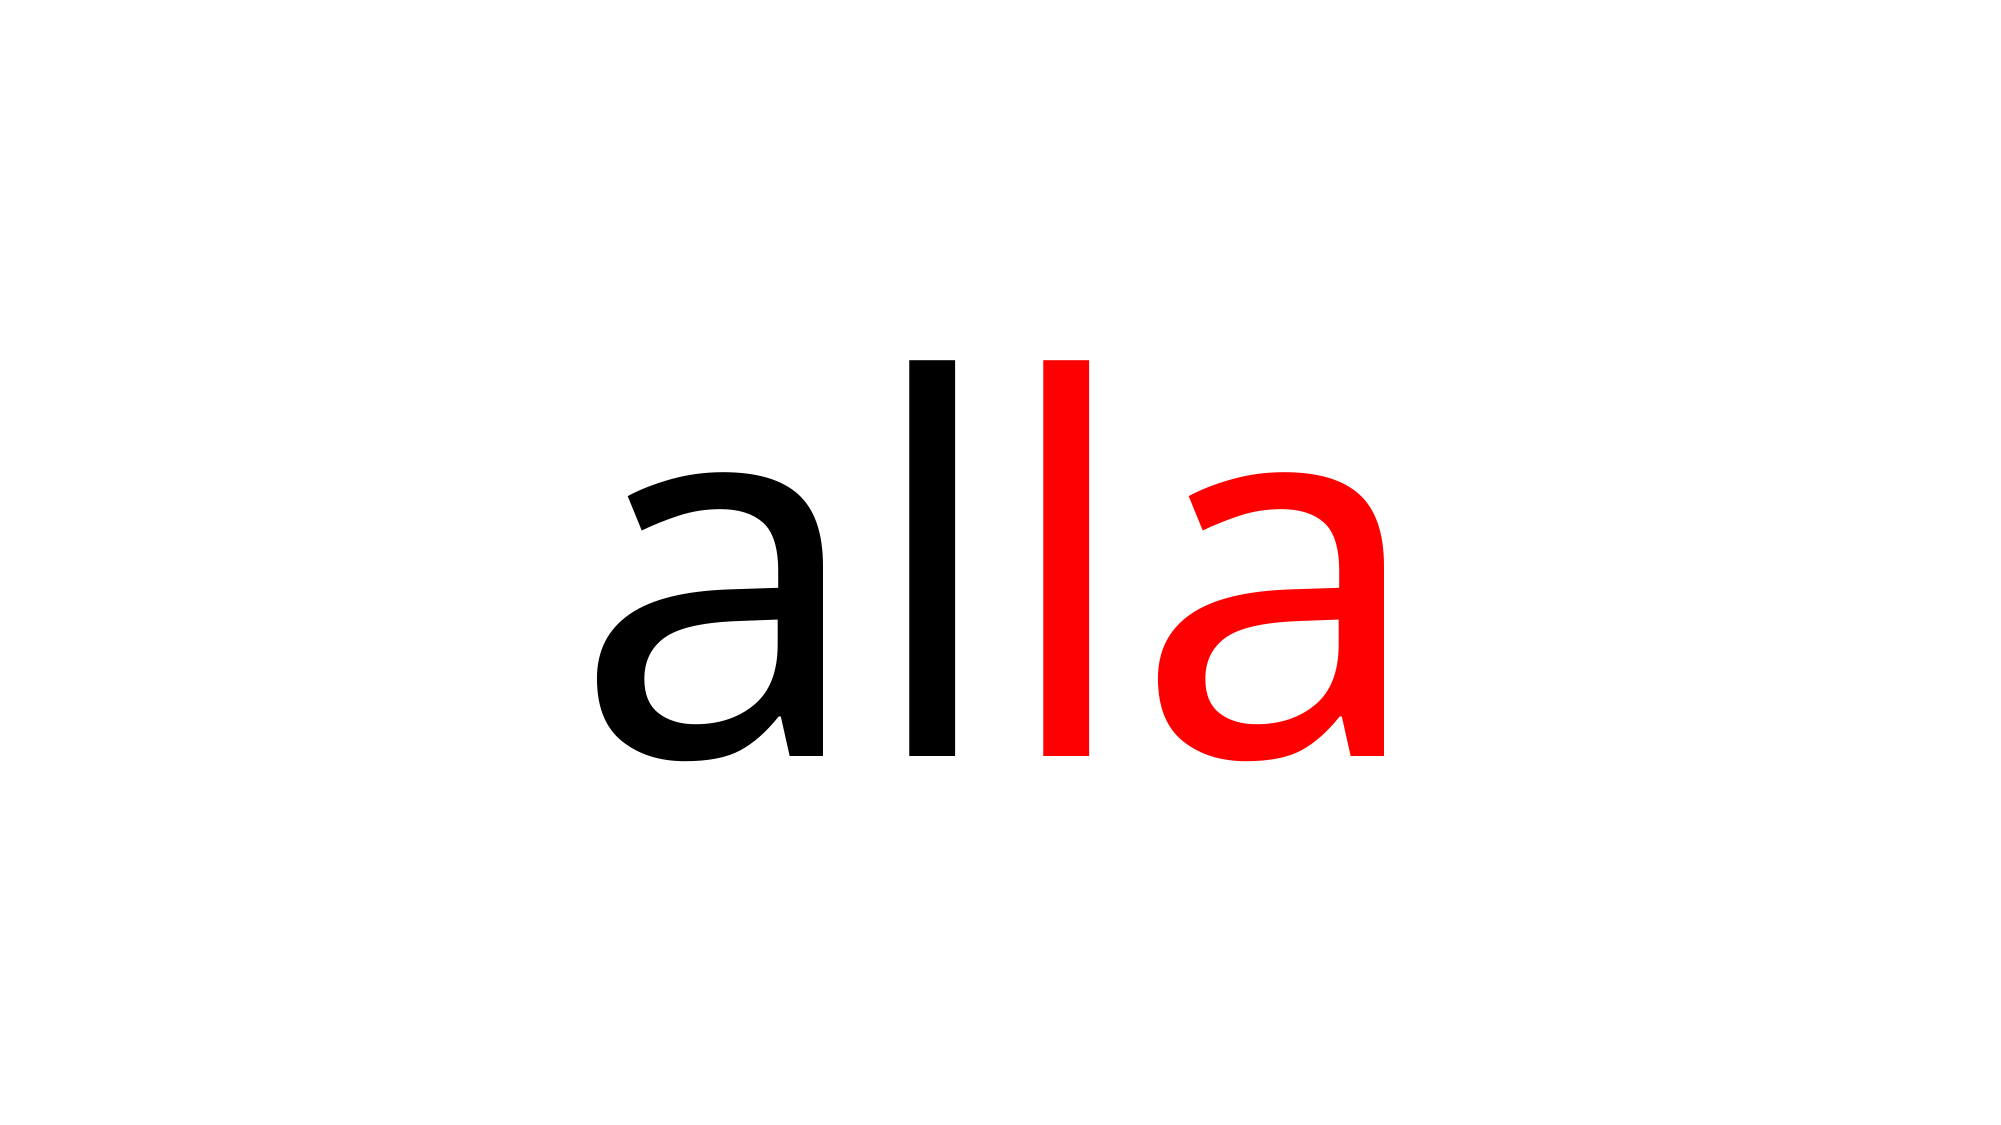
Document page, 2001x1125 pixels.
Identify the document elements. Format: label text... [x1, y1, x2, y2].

list alla [137, 299, 1863, 1014]
